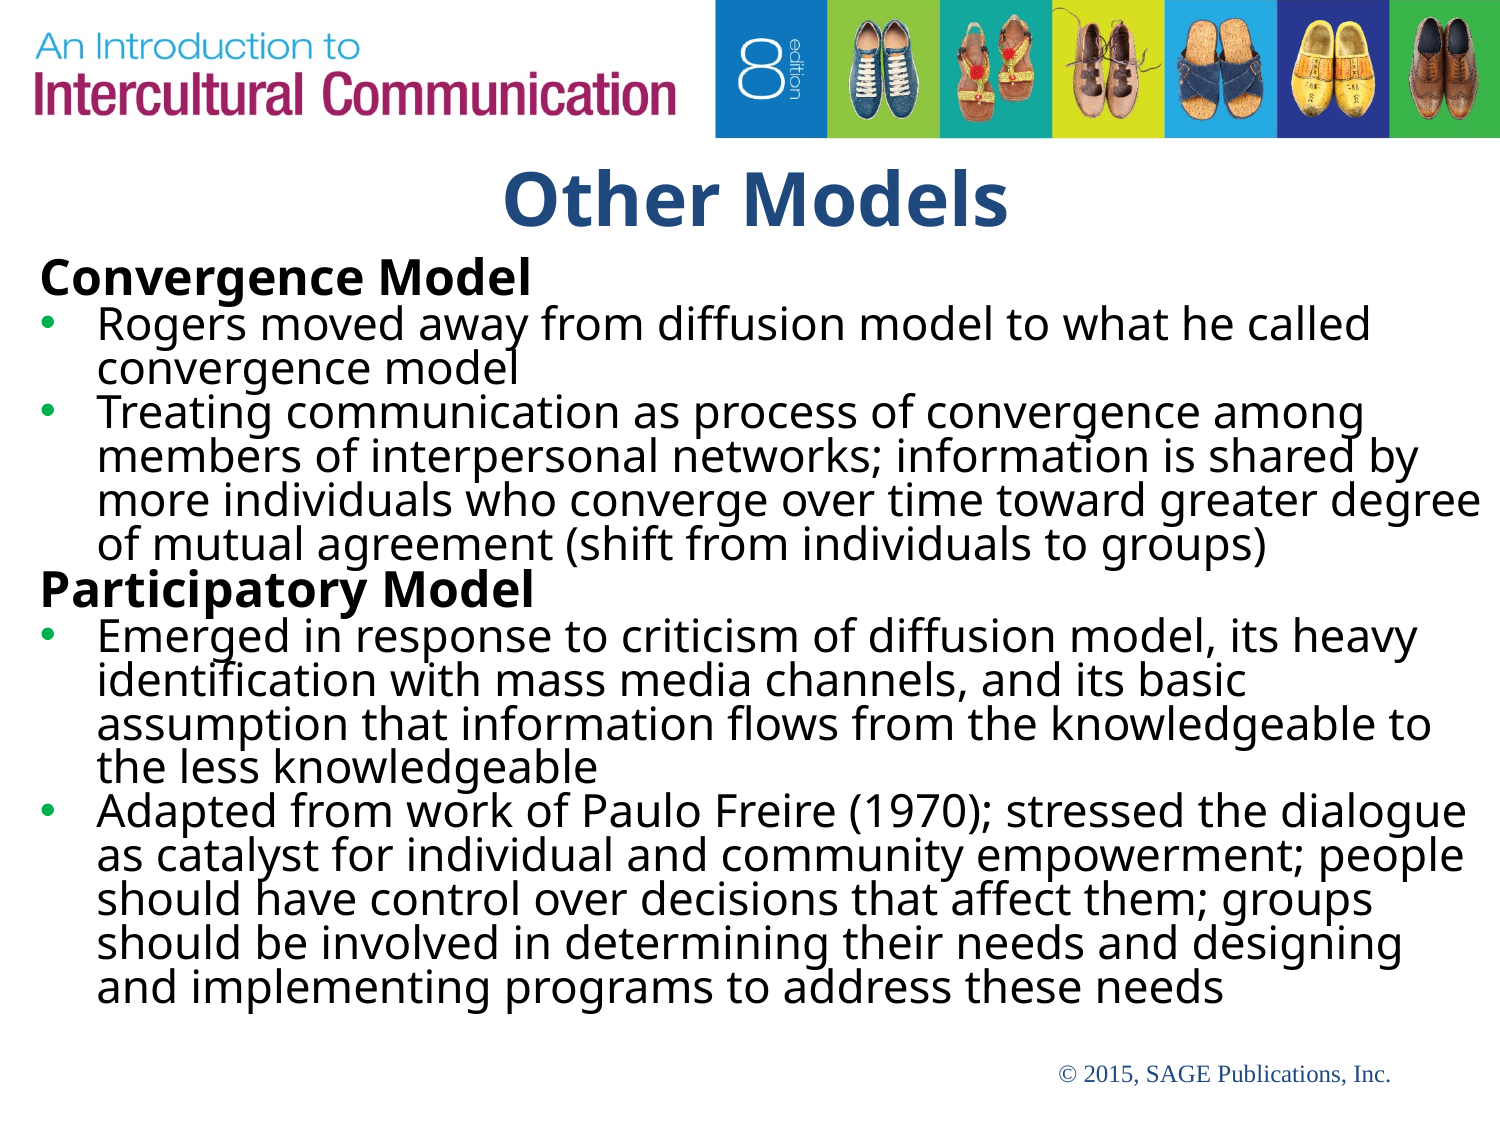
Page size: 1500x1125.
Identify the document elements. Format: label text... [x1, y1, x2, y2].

title Other Models [62, 154, 1450, 238]
picture [0, 0, 1500, 1125]
list Convergence Model Rogers moved away from diffusion model to what he called convergence model Treating communication as process of convergence among members of interpersonal networks; information is shared by more individuals who converge over time toward greater degree of mutual agreement (shift from individuals to groups) Participatory Model Emerged in response to criticism of diffusion model, its heavy identification with mass media channels, and its basic assumption that information flows from the knowledgeable to the less knowledgeable Adapted from work of Paulo Freire (1970); stressed the dialogue as catalyst for individual and community empowerment; people should have control over decisions that affect them; groups should be involved in determining their needs and designing and implementing programs to address these needs [24, 249, 1500, 1125]
footer © 2015, SAGE Publications, Inc. [987, 1042, 1463, 1103]
